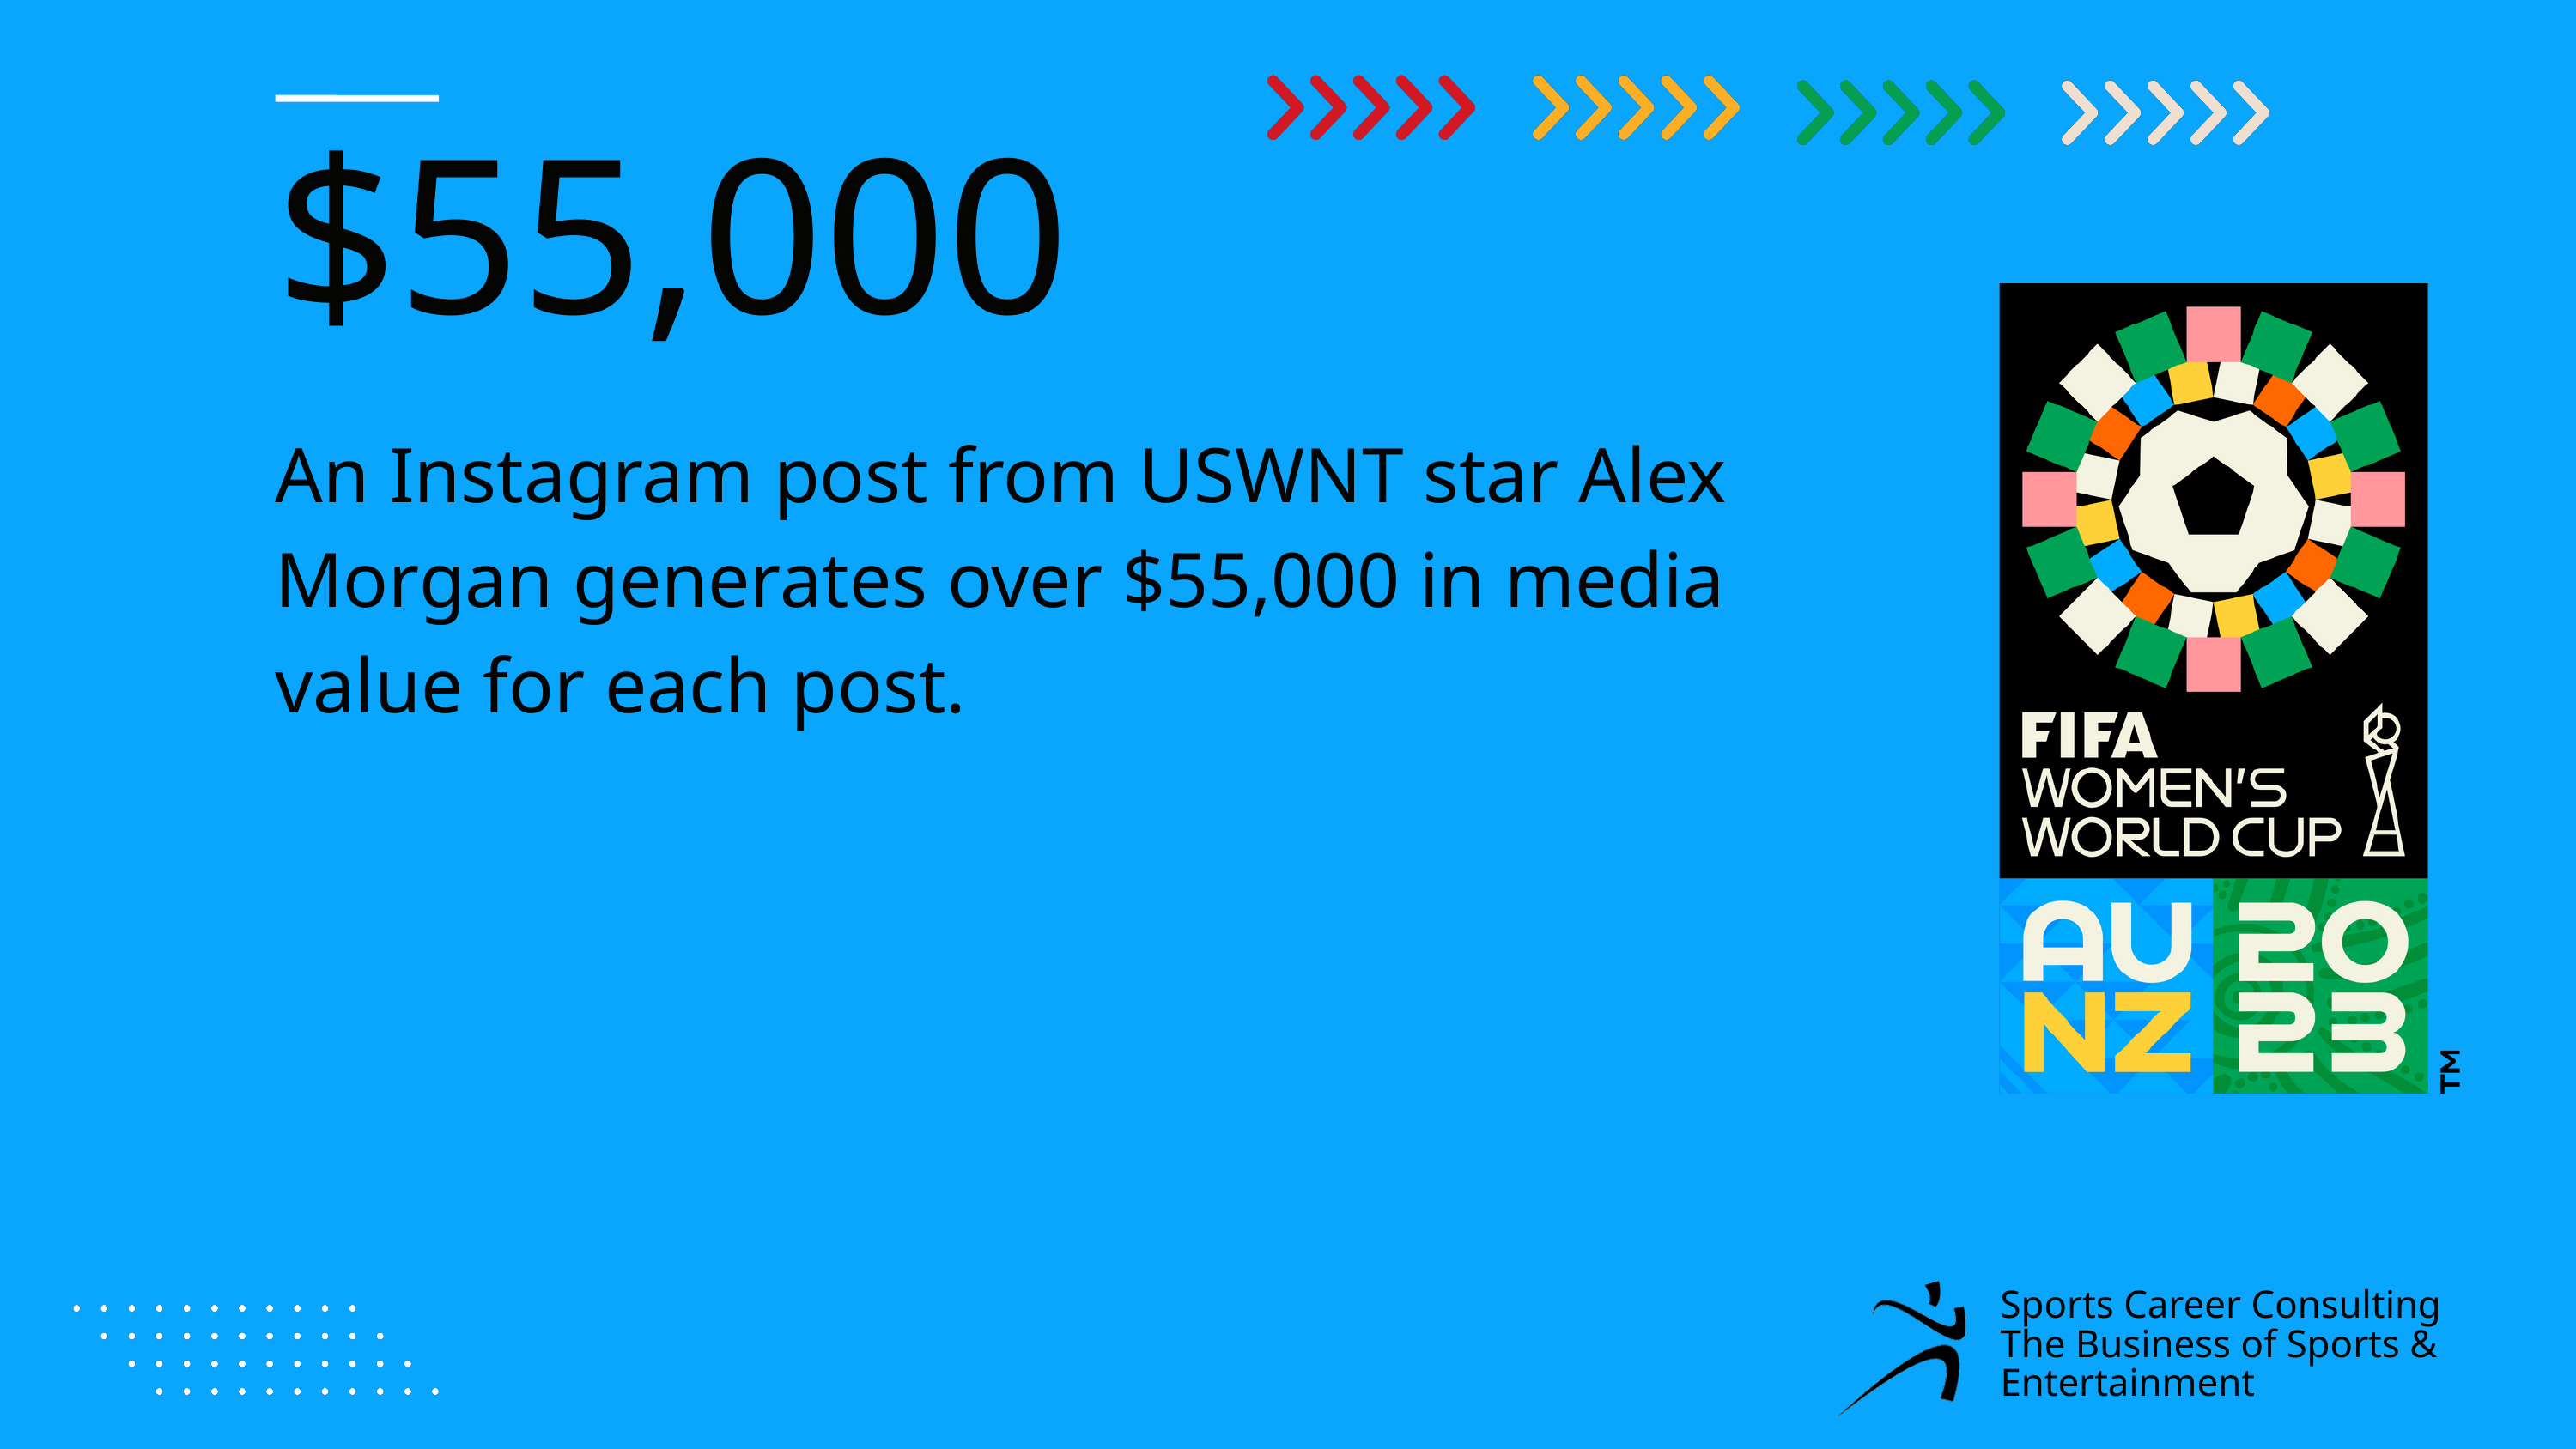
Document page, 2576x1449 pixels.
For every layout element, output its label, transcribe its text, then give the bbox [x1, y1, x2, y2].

text_box [1531, 75, 1741, 140]
text_box [1267, 75, 1476, 140]
text_box Sports Career Consulting The Business of Sports & Entertainment [2000, 1286, 2508, 1404]
text_box [1965, 283, 2460, 1094]
text_box [1796, 80, 2006, 145]
text_box $55,000 [275, 120, 1273, 357]
text_box [1836, 1281, 1966, 1418]
text_box [2061, 80, 2270, 145]
text_box [73, 1305, 439, 1395]
text_box An Instagram post from USWNT star Alex Morgan generates over $55,000 in media value for each post. [275, 412, 1837, 728]
